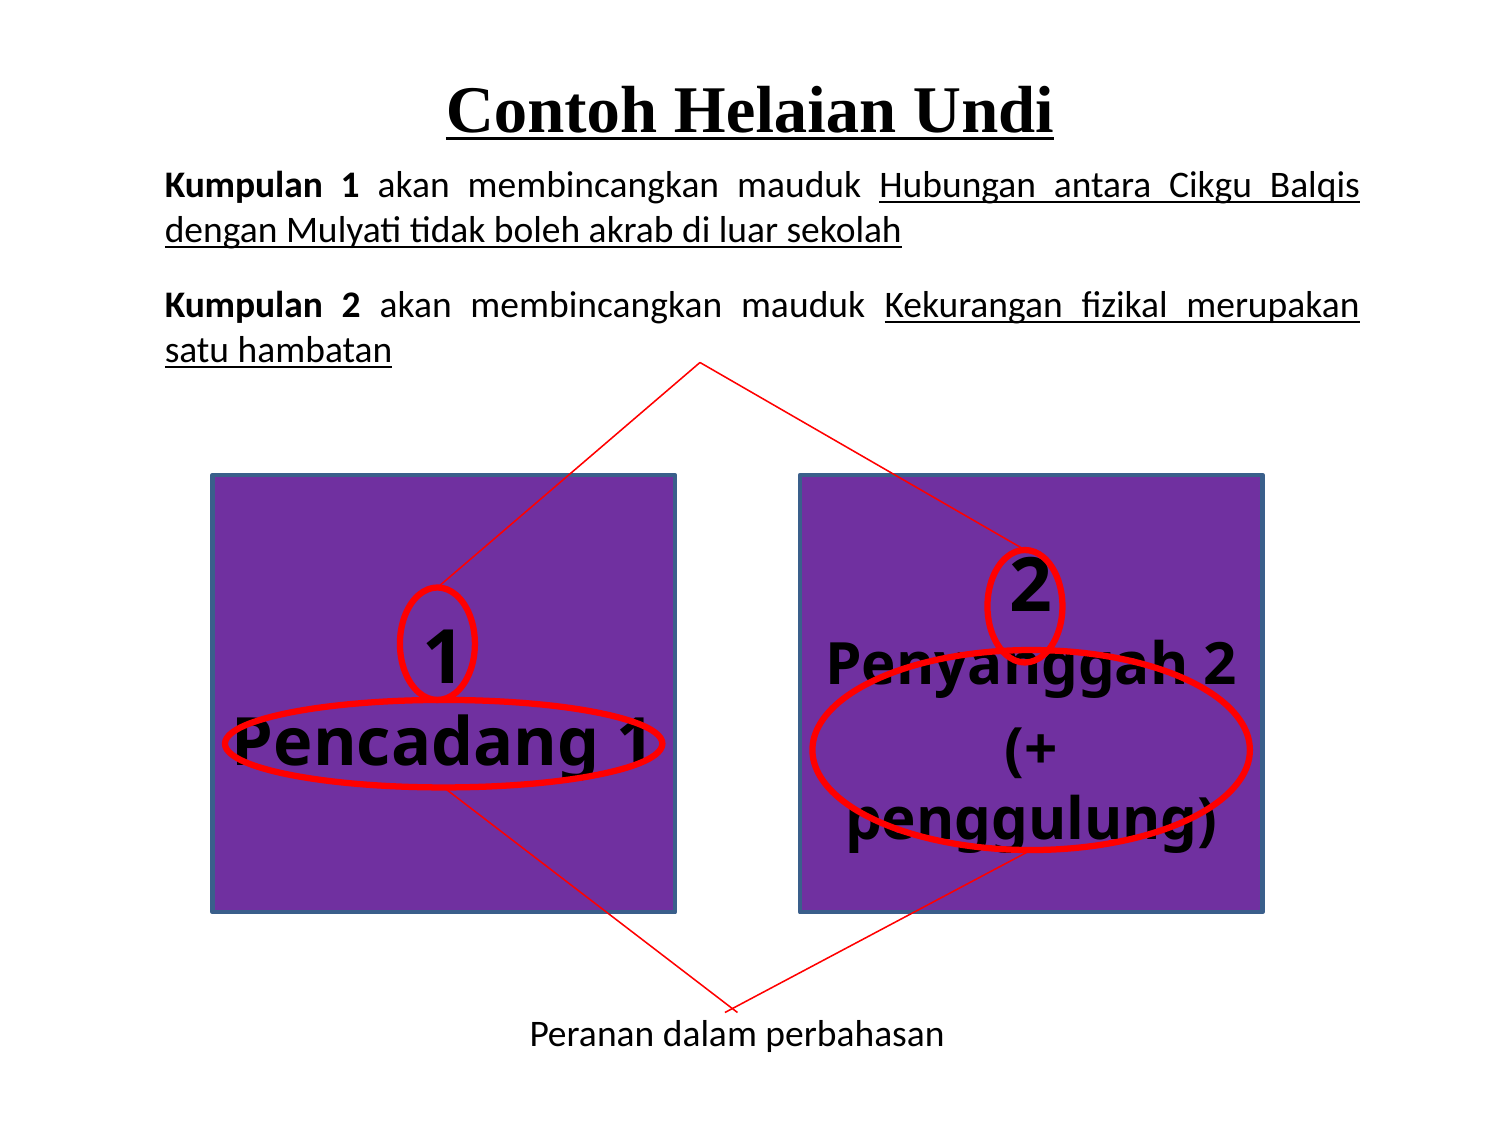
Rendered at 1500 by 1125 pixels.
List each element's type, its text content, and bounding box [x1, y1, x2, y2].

text_box Kumpulan 1 akan membincangkan mauduk Hubungan antara Cikgu Balqis dengan Mulyati tidak boleh akrab di luar sekolah Kumpulan 2 akan membincangkan mauduk Kekurangan fizikal merupakan satu hambatan [150, 153, 1375, 378]
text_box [724, 849, 1032, 1013]
text_box 1 Pencadang 1 [455, 597, 677, 785]
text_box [699, 362, 1026, 551]
text_box [222, 697, 665, 790]
text_box Peranan dalam perbahasan [514, 1022, 961, 1062]
text_box [397, 585, 478, 698]
text_box 2 Penyanggah 2 (+ penggulung) [1029, 473, 1265, 914]
text_box 1 Pencadang 1 [210, 473, 439, 914]
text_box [443, 787, 738, 1013]
title Contoh Helaian Undi [75, 12, 1425, 200]
text_box [810, 647, 1252, 853]
text_box [985, 548, 1065, 649]
text_box 2 Penyanggah 2 (+ penggulung) [798, 560, 999, 848]
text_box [437, 362, 701, 588]
